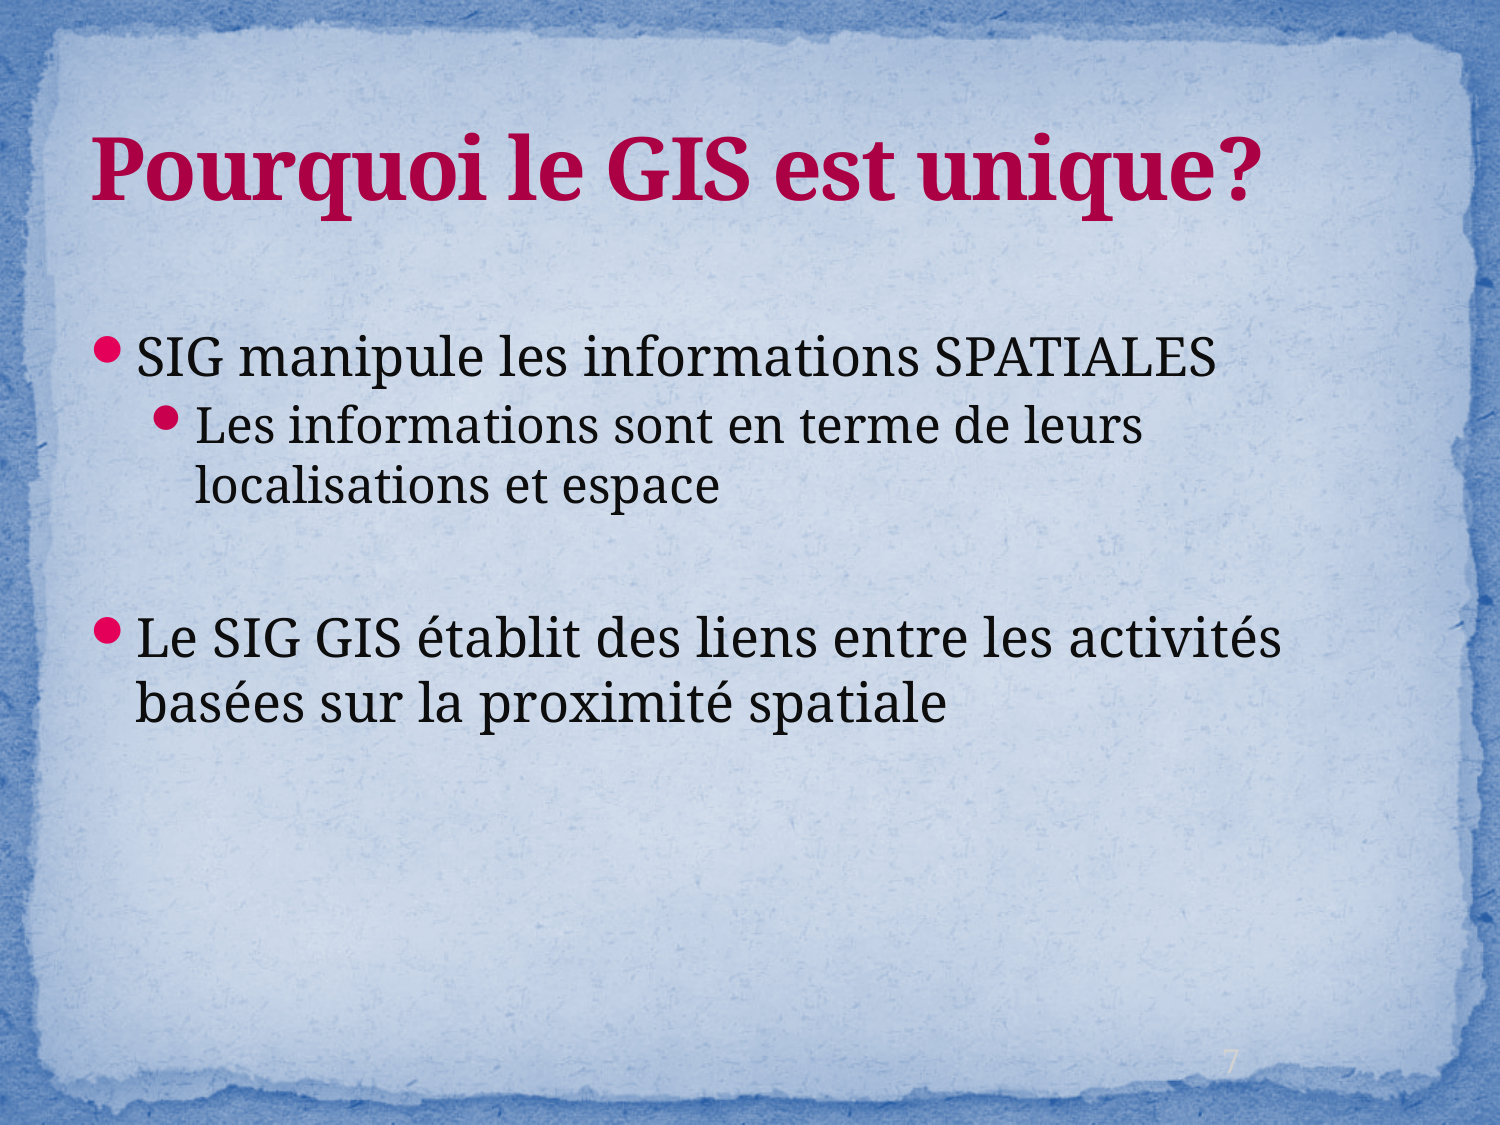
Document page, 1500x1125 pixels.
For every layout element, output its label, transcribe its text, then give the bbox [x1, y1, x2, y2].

title Pourquoi le GIS est unique? [74, 24, 1425, 225]
slide_number 7 [1074, 1025, 1388, 1100]
list SIG manipule les informations SPATIALES Les informations sont en terme de leurs localisations et espace Le SIG GIS établit des liens entre les activités basées sur la proximité spatiale [75, 237, 1425, 1005]
